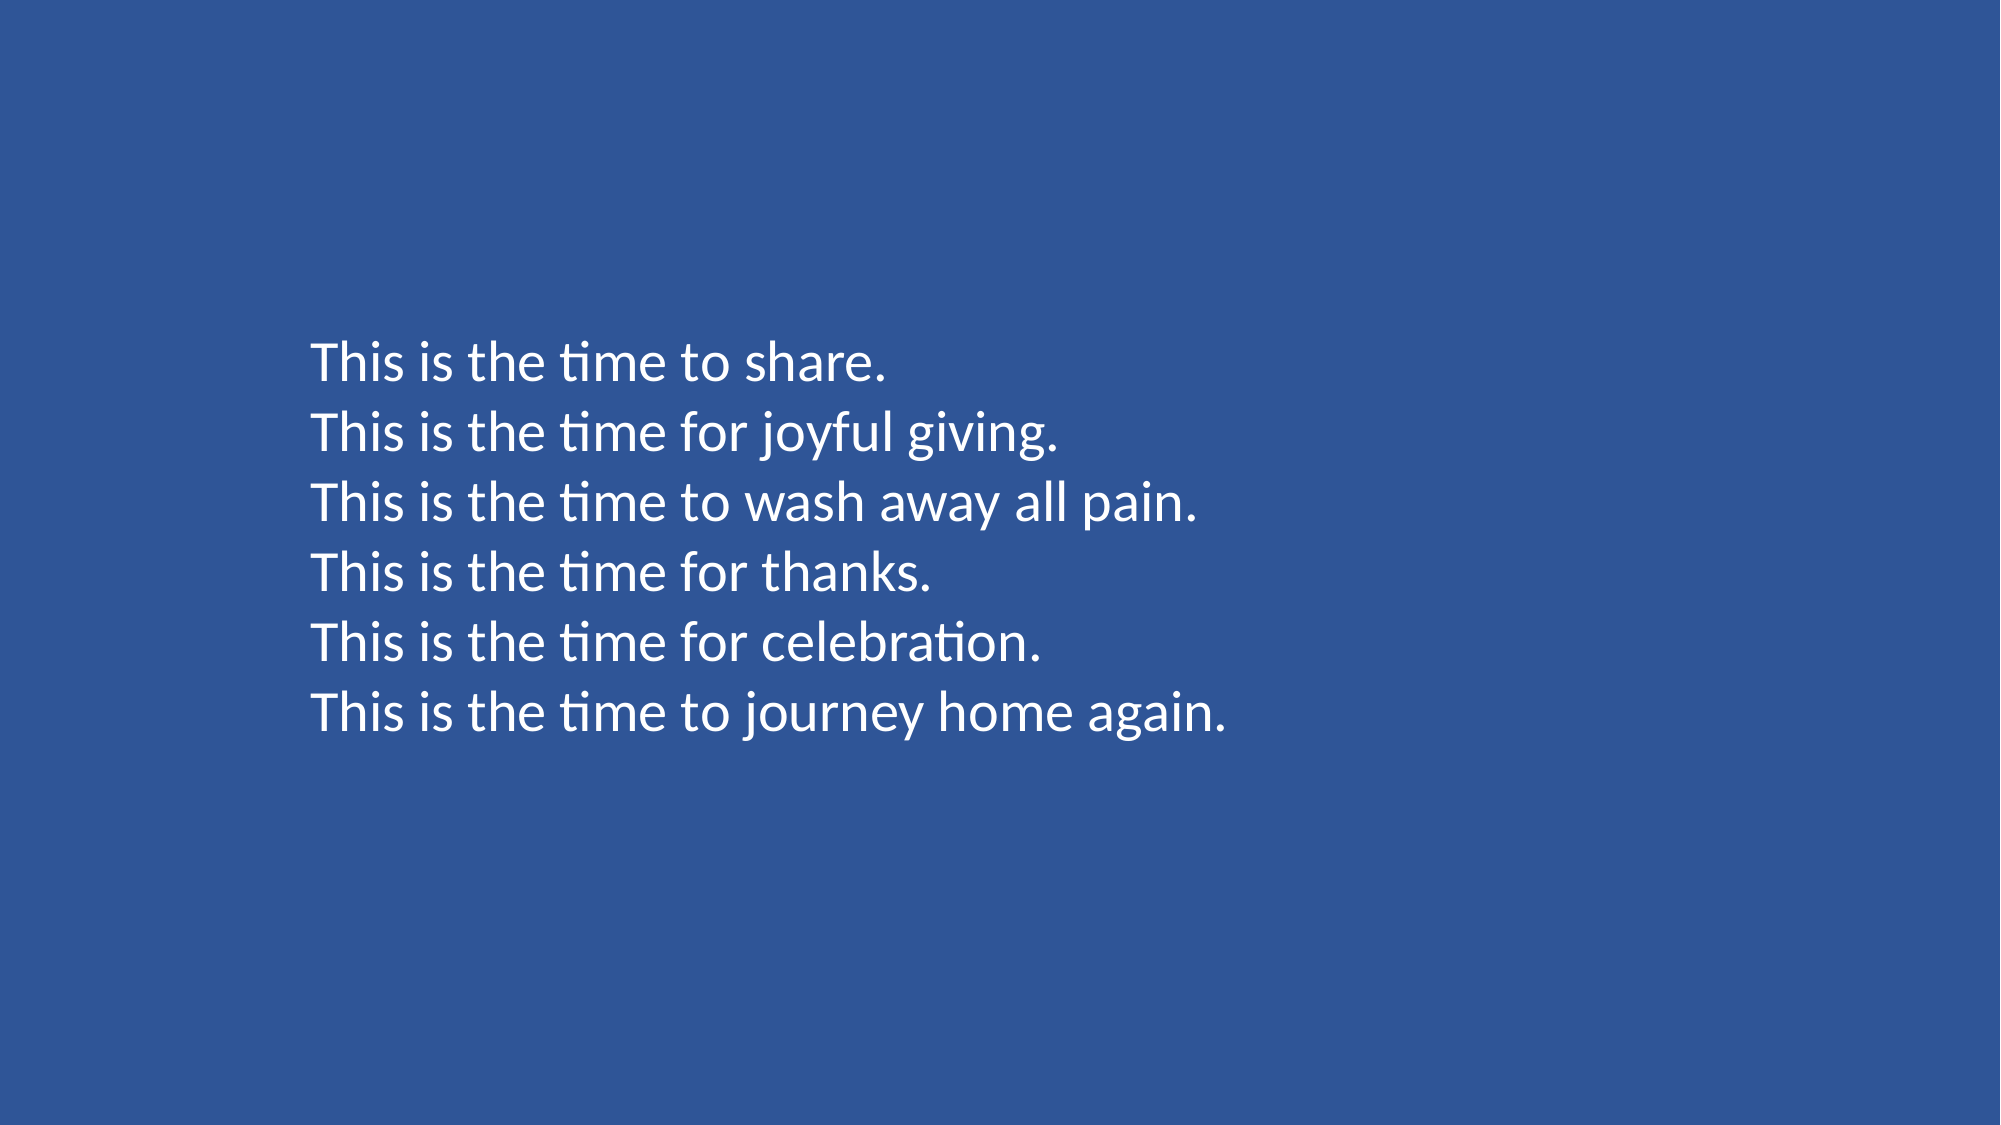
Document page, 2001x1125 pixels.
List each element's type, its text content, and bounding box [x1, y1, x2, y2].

text_box This is the time to share. This is the time for joyful giving. This is the time to wash away all pain. This is the time for thanks. This is the time for celebration. This is the time to journey home again. [295, 315, 1595, 805]
